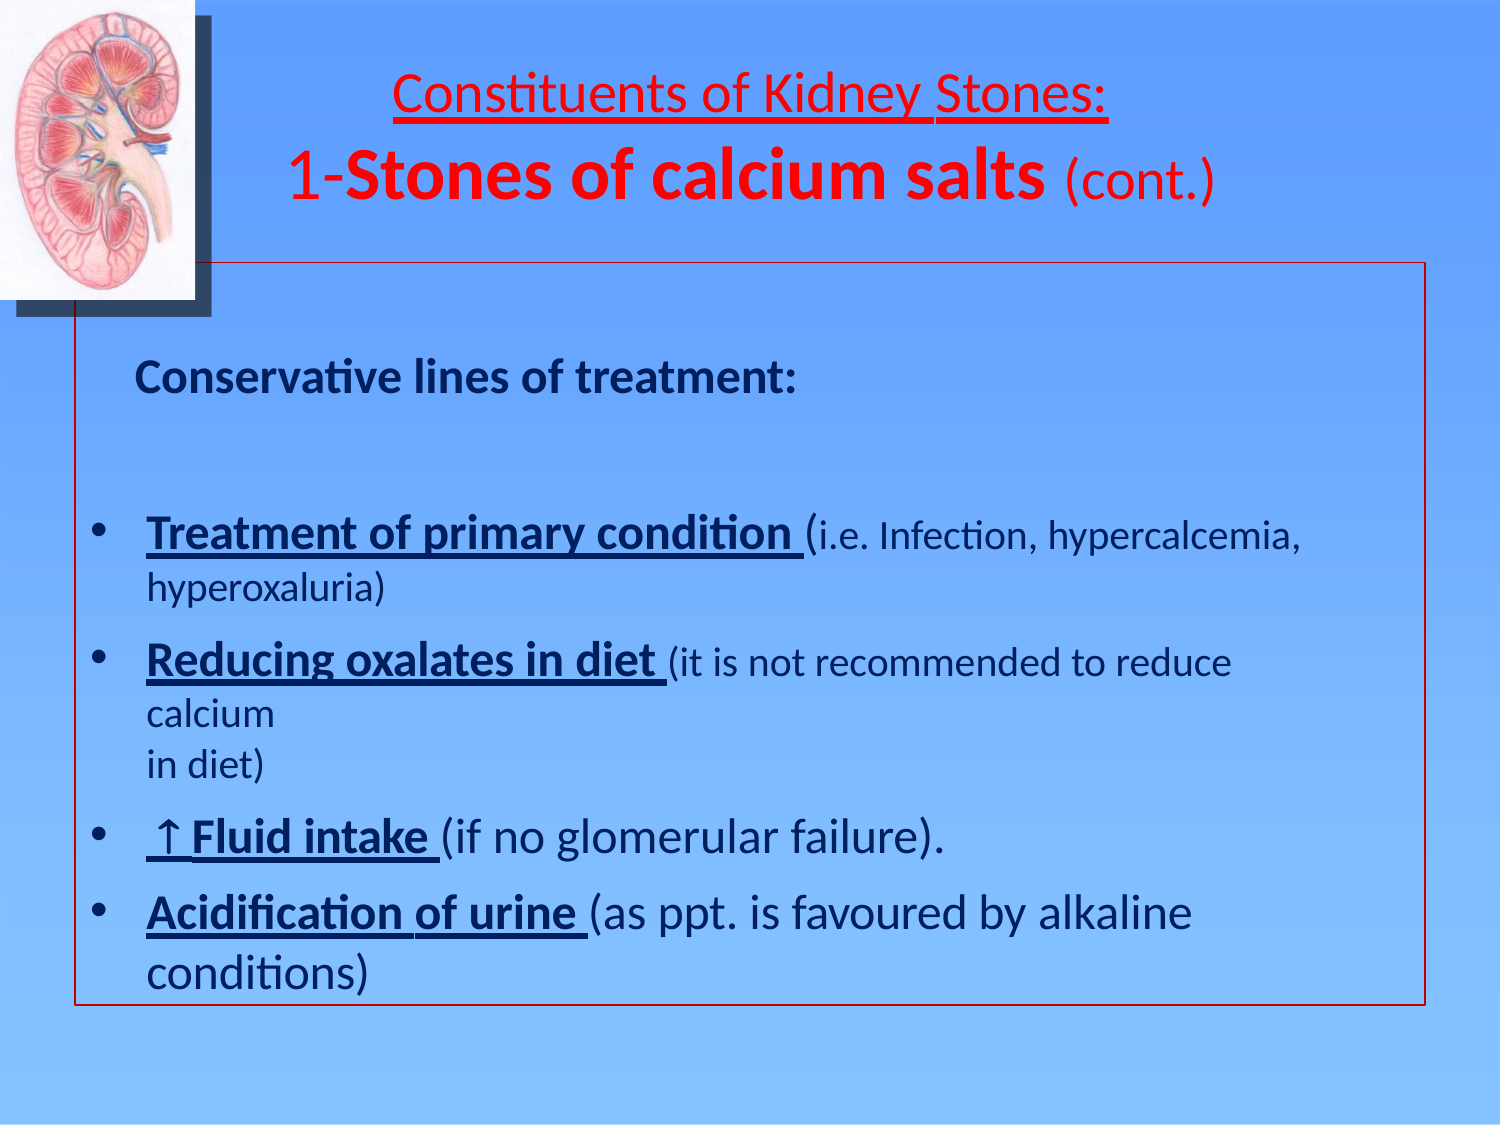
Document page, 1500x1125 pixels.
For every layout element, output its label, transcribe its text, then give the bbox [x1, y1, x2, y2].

text_box Conservative lines of treatment: Treatment of primary condition (i.e. Infection, hypercalcemia, hyperoxaluria) Reducing oxalates in diet (it is not recommended to reduce calcium in diet)  Fluid intake (if no glomerular failure). Acidification of urine (as ppt. is favoured by alkaline conditions) [87, 343, 1382, 1000]
title Constituents of Kidney Stones: 1-Stones of calcium salts (cont.) [212, 33, 1380, 243]
text_box [0, 0, 196, 300]
text_box [74, 262, 1425, 1006]
text_box [16, 15, 212, 317]
picture [0, 0, 1500, 1125]
